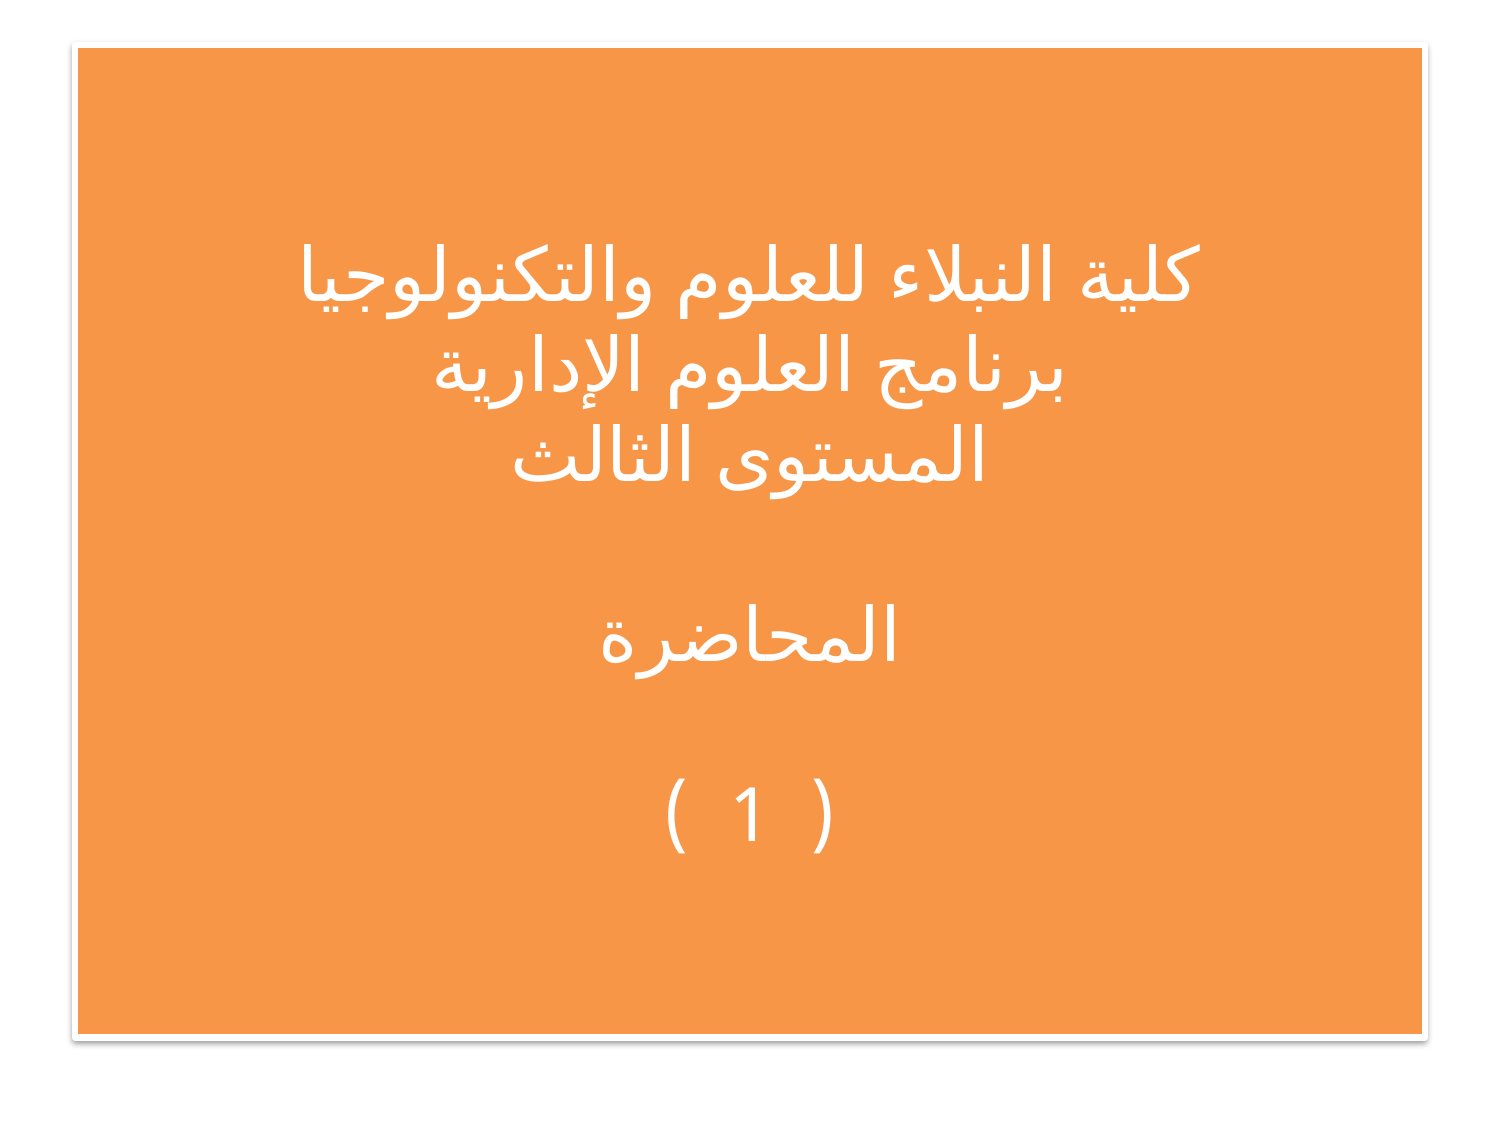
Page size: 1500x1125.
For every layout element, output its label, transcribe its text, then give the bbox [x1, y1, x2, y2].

title كلية النبلاء للعلوم والتكنولوجيا برنامج العلوم الإدارية المستوى الثالث المحاضرة ( 1 ) [72, 42, 1428, 1041]
